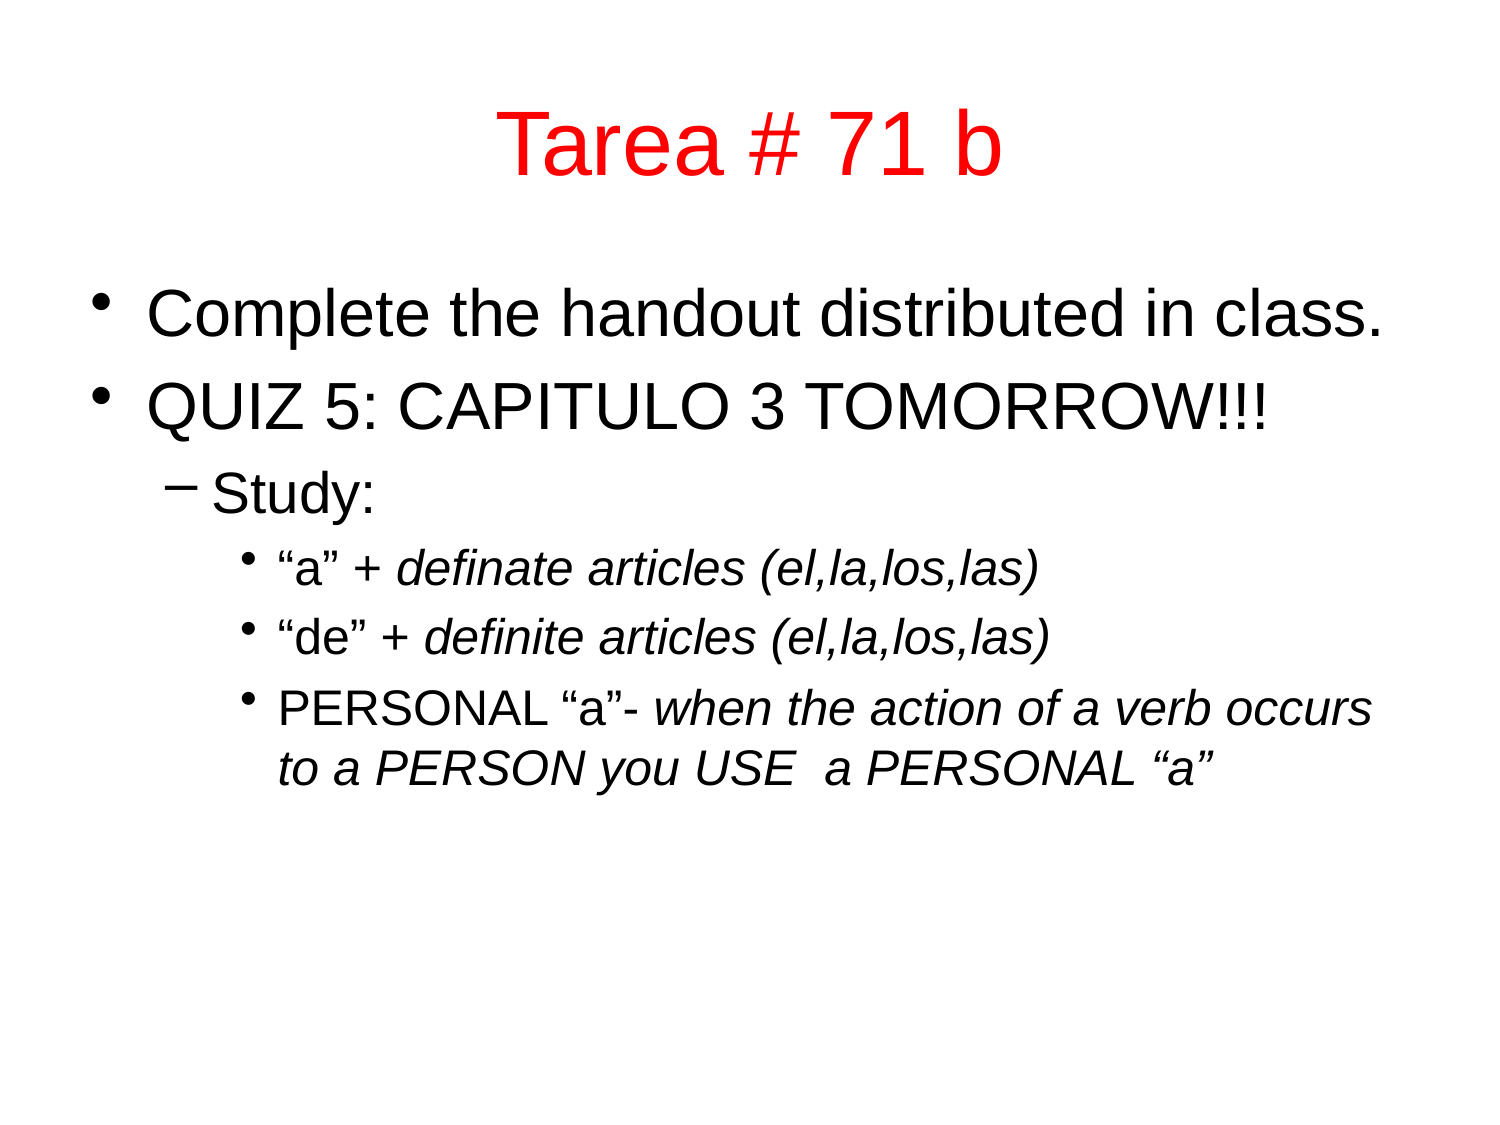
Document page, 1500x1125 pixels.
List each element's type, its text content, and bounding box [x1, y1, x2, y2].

list Complete the handout distributed in class. QUIZ 5: CAPITULO 3 TOMORROW!!! Study: “a” + definate articles (el,la,los,las) “de” + definite articles (el,la,los,las) PERSONAL “a”- when the action of a verb occurs to a PERSON you USE a PERSONAL “a” [75, 262, 1425, 1005]
title Tarea # 71 b [75, 45, 1425, 233]
